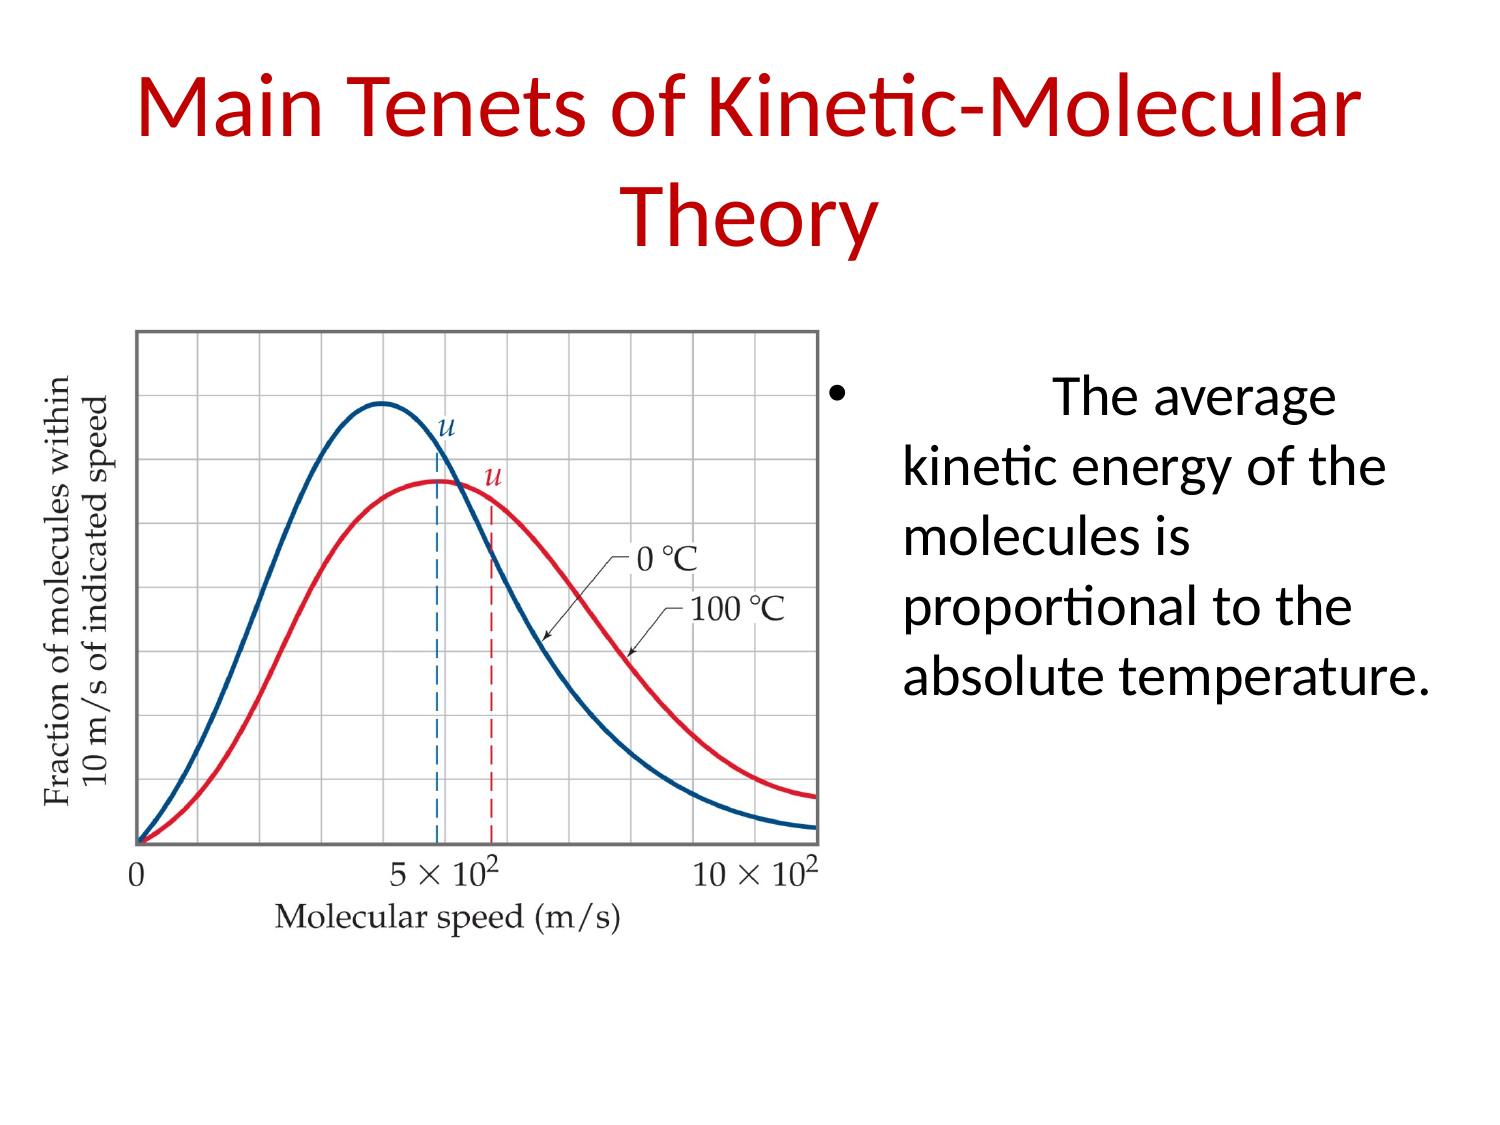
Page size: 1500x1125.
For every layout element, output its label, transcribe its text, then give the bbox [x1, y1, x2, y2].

text_box The average kinetic energy of the molecules is proportional to the absolute temperature. [829, 349, 1475, 813]
picture [37, 324, 826, 943]
text_box Main Tenets of Kinetic-Molecular Theory [112, 37, 1388, 225]
